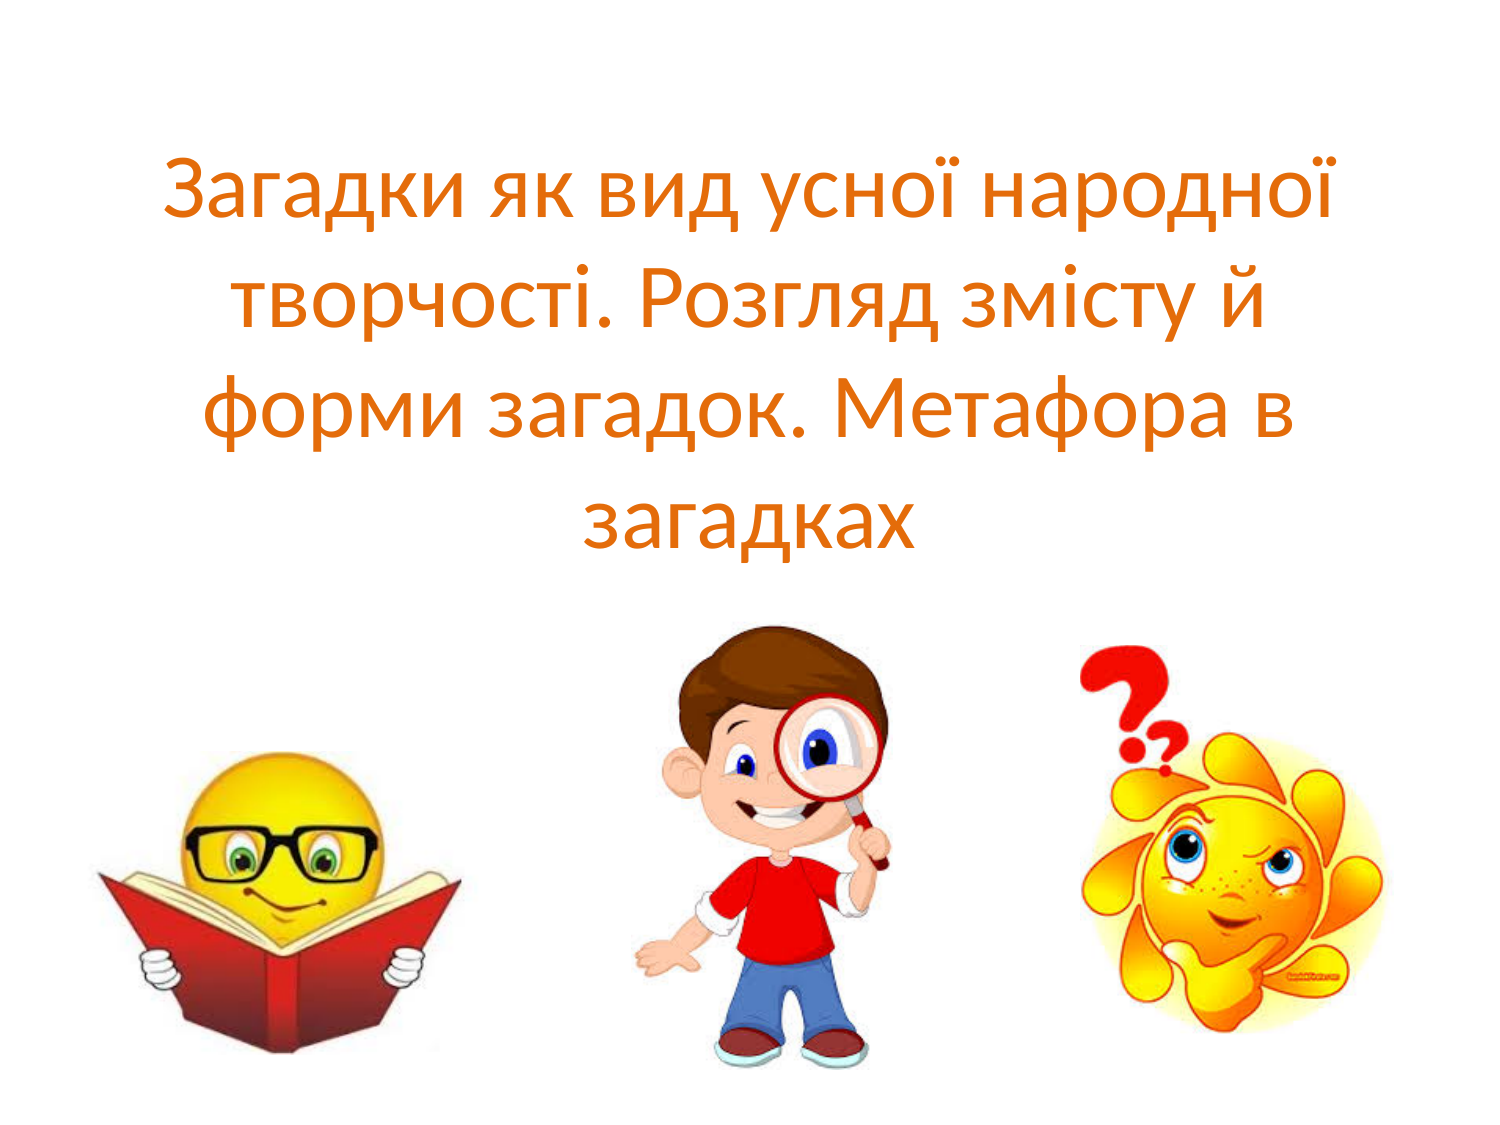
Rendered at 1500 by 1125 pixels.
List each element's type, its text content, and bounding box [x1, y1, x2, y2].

picture [76, 751, 482, 1055]
picture [1080, 644, 1394, 1035]
title Загадки як вид усної народної творчості. Розгляд змісту й форми загадок. Метафора в загадках [112, 101, 1388, 591]
picture [631, 597, 894, 1070]
